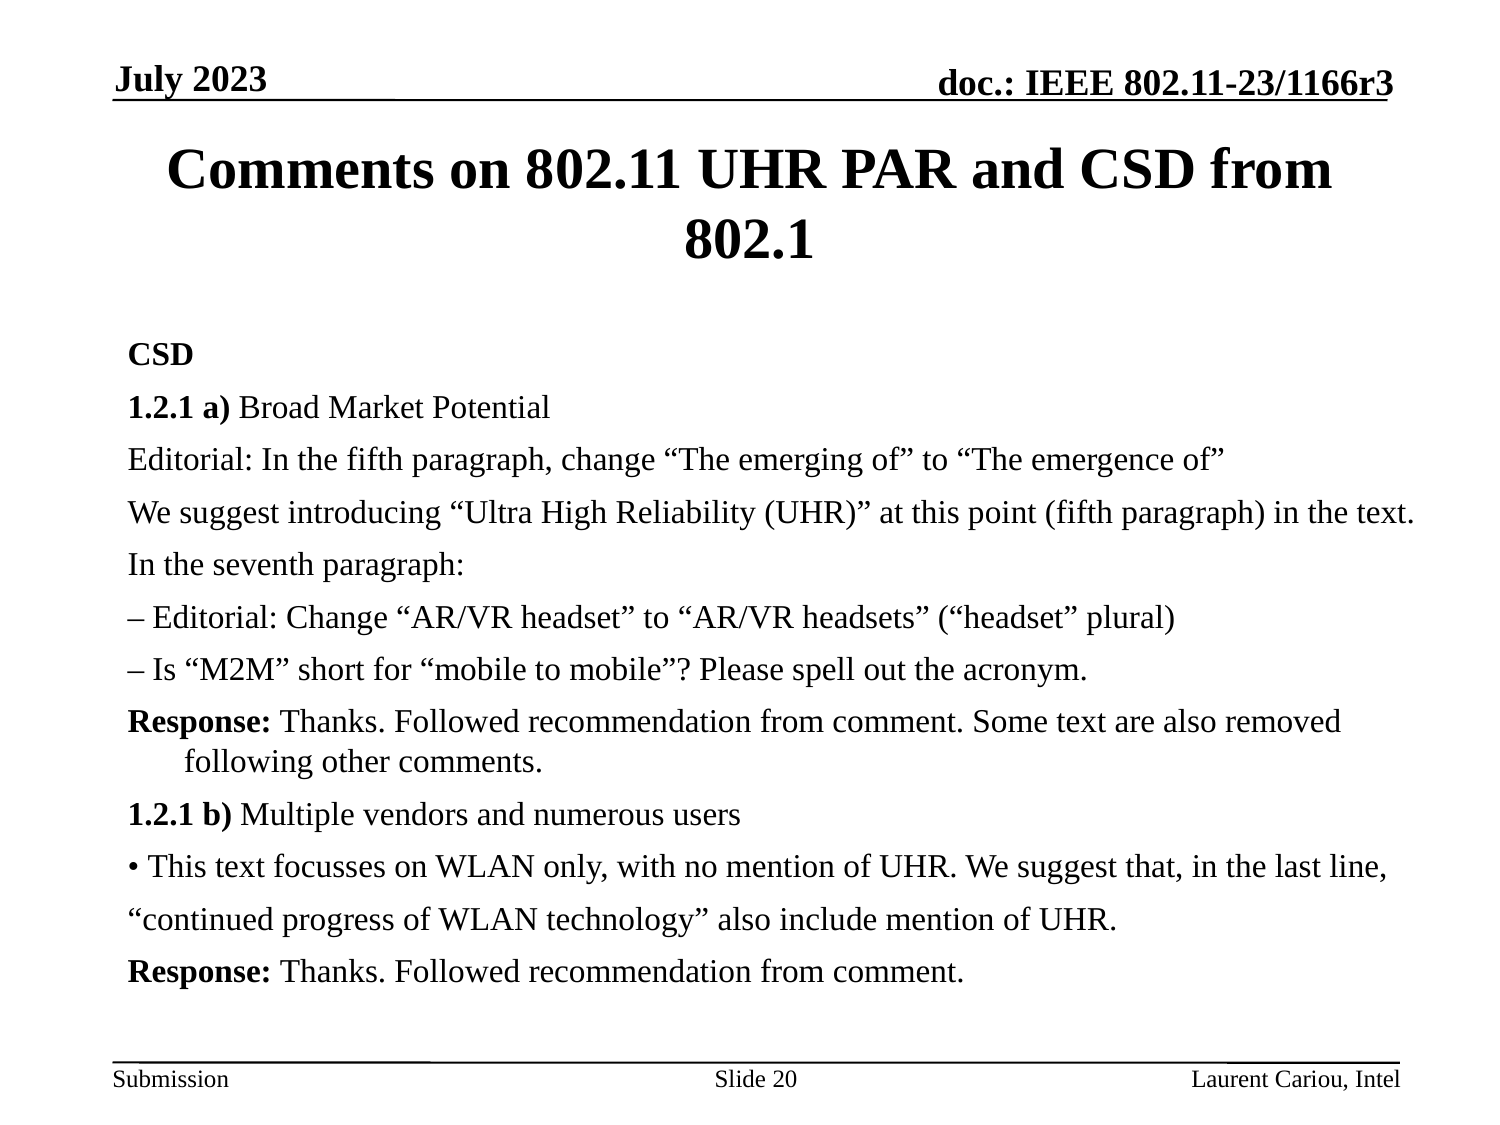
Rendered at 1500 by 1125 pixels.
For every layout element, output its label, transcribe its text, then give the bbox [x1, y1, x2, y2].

list CSD 1.2.1 a) Broad Market Potential Editorial: In the fifth paragraph, change “The emerging of” to “The emergence of” We suggest introducing “Ultra High Reliability (UHR)” at this point (fifth paragraph) in the text. In the seventh paragraph: – Editorial: Change “AR/VR headset” to “AR/VR headsets” (“headset” plural) – Is “M2M” short for “mobile to mobile”? Please spell out the acronym. Response: Thanks. Followed recommendation from comment. Some text are also removed following other comments. 1.2.1 b) Multiple vendors and numerous users • This text focusses on WLAN only, with no mention of UHR. We suggest that, in the last line, “continued progress of WLAN technology” also include mention of UHR. Response: Thanks. Followed recommendation from comment. [112, 324, 1438, 1000]
slide_number Slide 20 [712, 1061, 800, 1123]
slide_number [114, 54, 423, 100]
footer Laurent Cariou, Intel [878, 1061, 1402, 1093]
title Comments on 802.11 UHR PAR and CSD from 802.1 [112, 112, 1388, 288]
